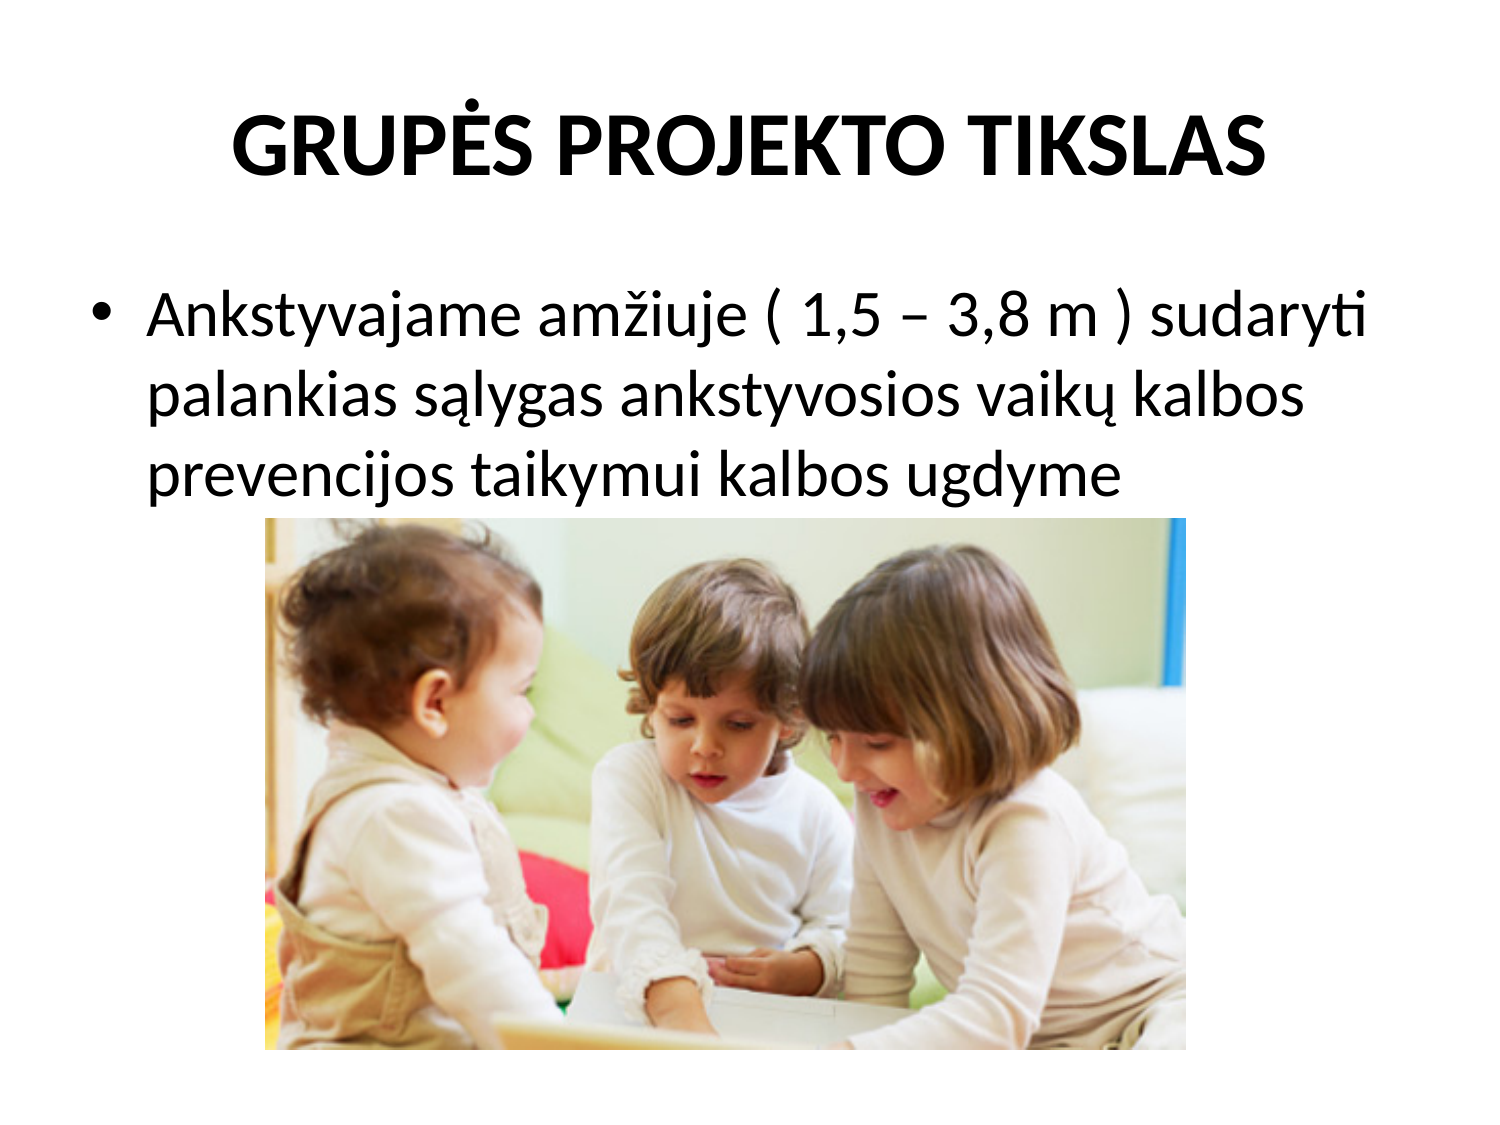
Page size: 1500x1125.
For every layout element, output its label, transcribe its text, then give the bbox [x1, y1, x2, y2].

list Ankstyvajame amžiuje ( 1,5 – 3,8 m ) sudaryti palankias sąlygas ankstyvosios vaikų kalbos prevencijos taikymui kalbos ugdyme [74, 262, 1426, 1006]
title GRUPĖS PROJEKTO TIKSLAS [74, 44, 1426, 233]
picture [265, 517, 1186, 1050]
